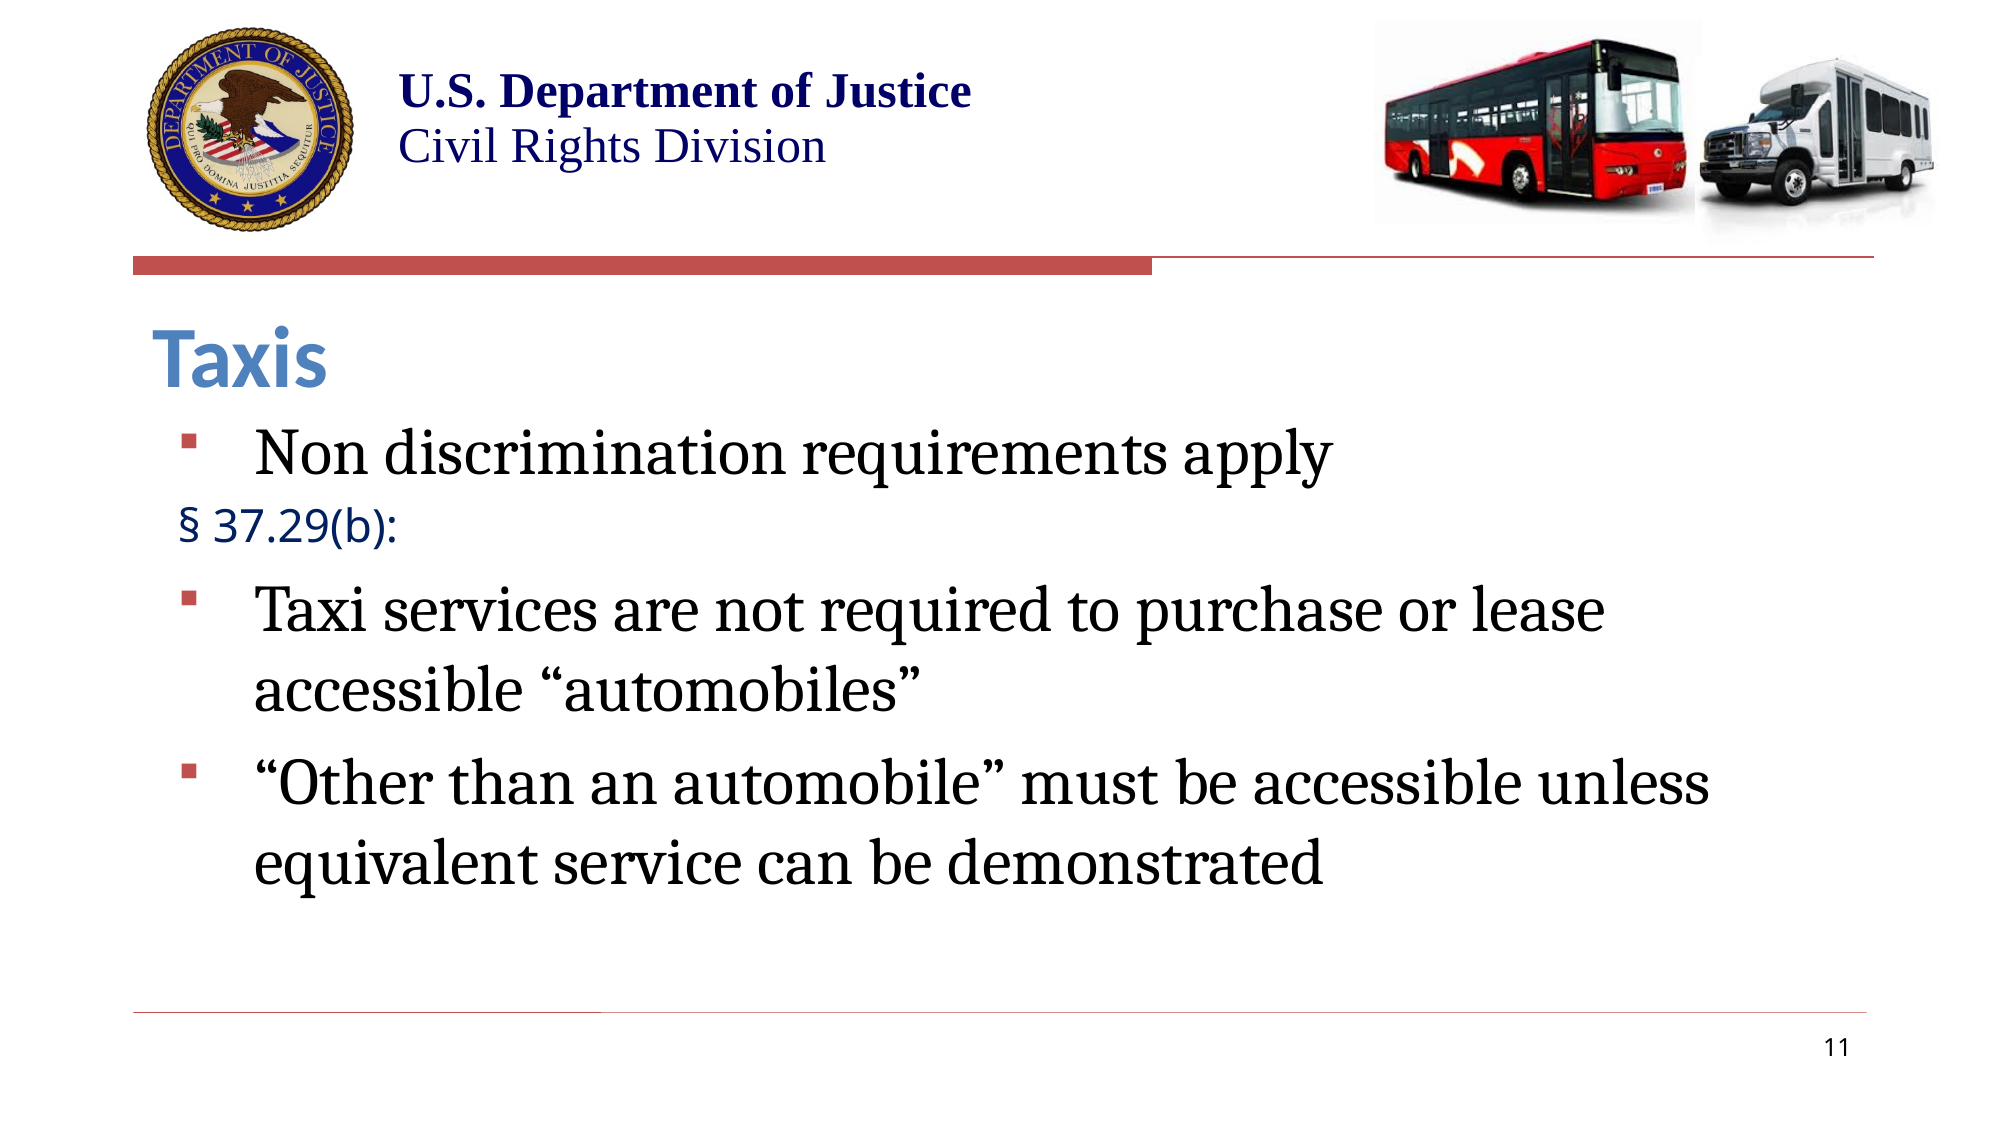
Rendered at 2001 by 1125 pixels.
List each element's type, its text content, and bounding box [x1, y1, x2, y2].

picture [1374, 21, 1940, 245]
picture [137, 21, 363, 238]
slide_number 11 [1433, 1024, 1867, 1103]
title Taxis [137, 287, 1713, 413]
list Non discrimination requirements apply § 37.29(b): Taxi services are not required to purchase or lease accessible “automobiles” “Other than an automobile” must be accessible unless equivalent service can be demonstrated [162, 399, 1867, 938]
